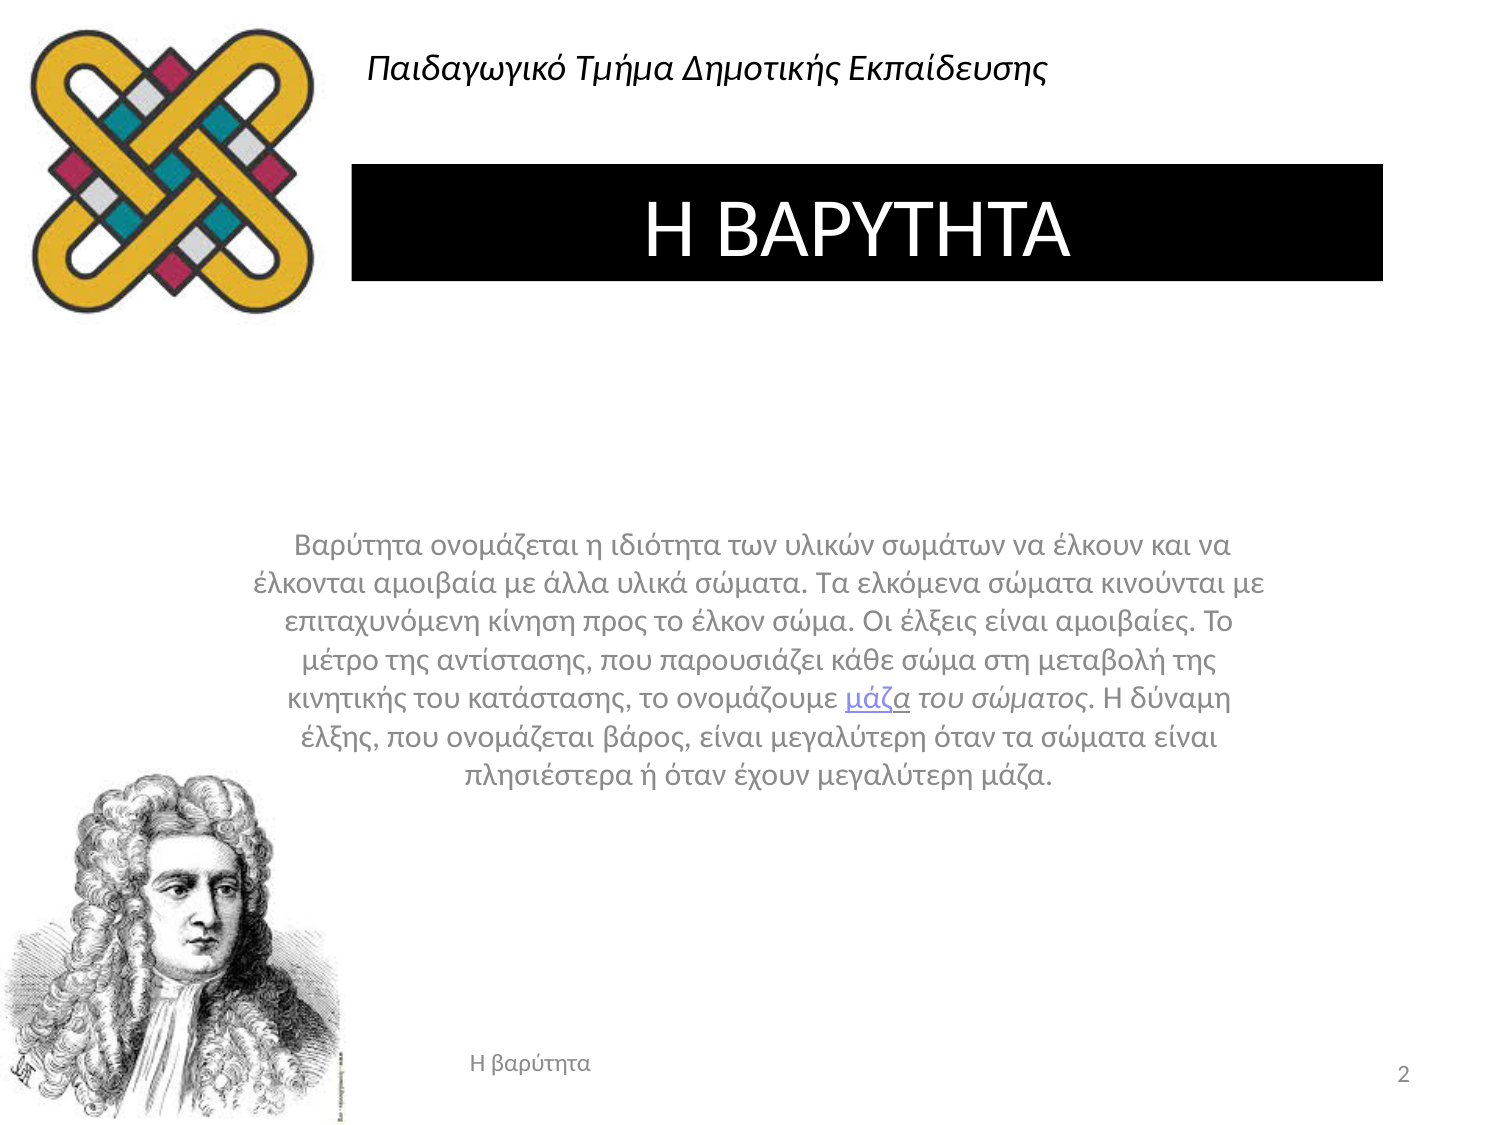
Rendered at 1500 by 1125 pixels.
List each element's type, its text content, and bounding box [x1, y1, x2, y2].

picture [0, 768, 346, 1125]
footer Η βαρύτητα [292, 1031, 768, 1092]
subtitle Βαρύτητα ονομάζεται η ιδιότητα των υλικών σωμάτων να έλκουν και να έλκονται αμοιβαία με άλλα υλικά σώματα. Τα ελκόμενα σώματα κινούνται με επιταχυνόμενη κίνηση προς το έλκον σώμα. Οι έλξεις είναι αμοιβαίες. Το μέτρο της αντίστασης, που παρουσιάζει κάθε σώμα στη μεταβολή της κινητικής του κατάστασης, το ονομάζουμε μάζα του σώματος. Η δύναμη έλξης, που ονομάζεται βάρος, είναι μεγαλύτερη όταν τα σώματα είναι πλησιέστερα ή όταν έχουν μεγαλύτερη μάζα. [234, 515, 1285, 804]
picture [0, 0, 344, 344]
title Η ΒΑΡΥΤΗΤΑ [351, 164, 1383, 282]
slide_number 2 [1074, 1042, 1425, 1103]
